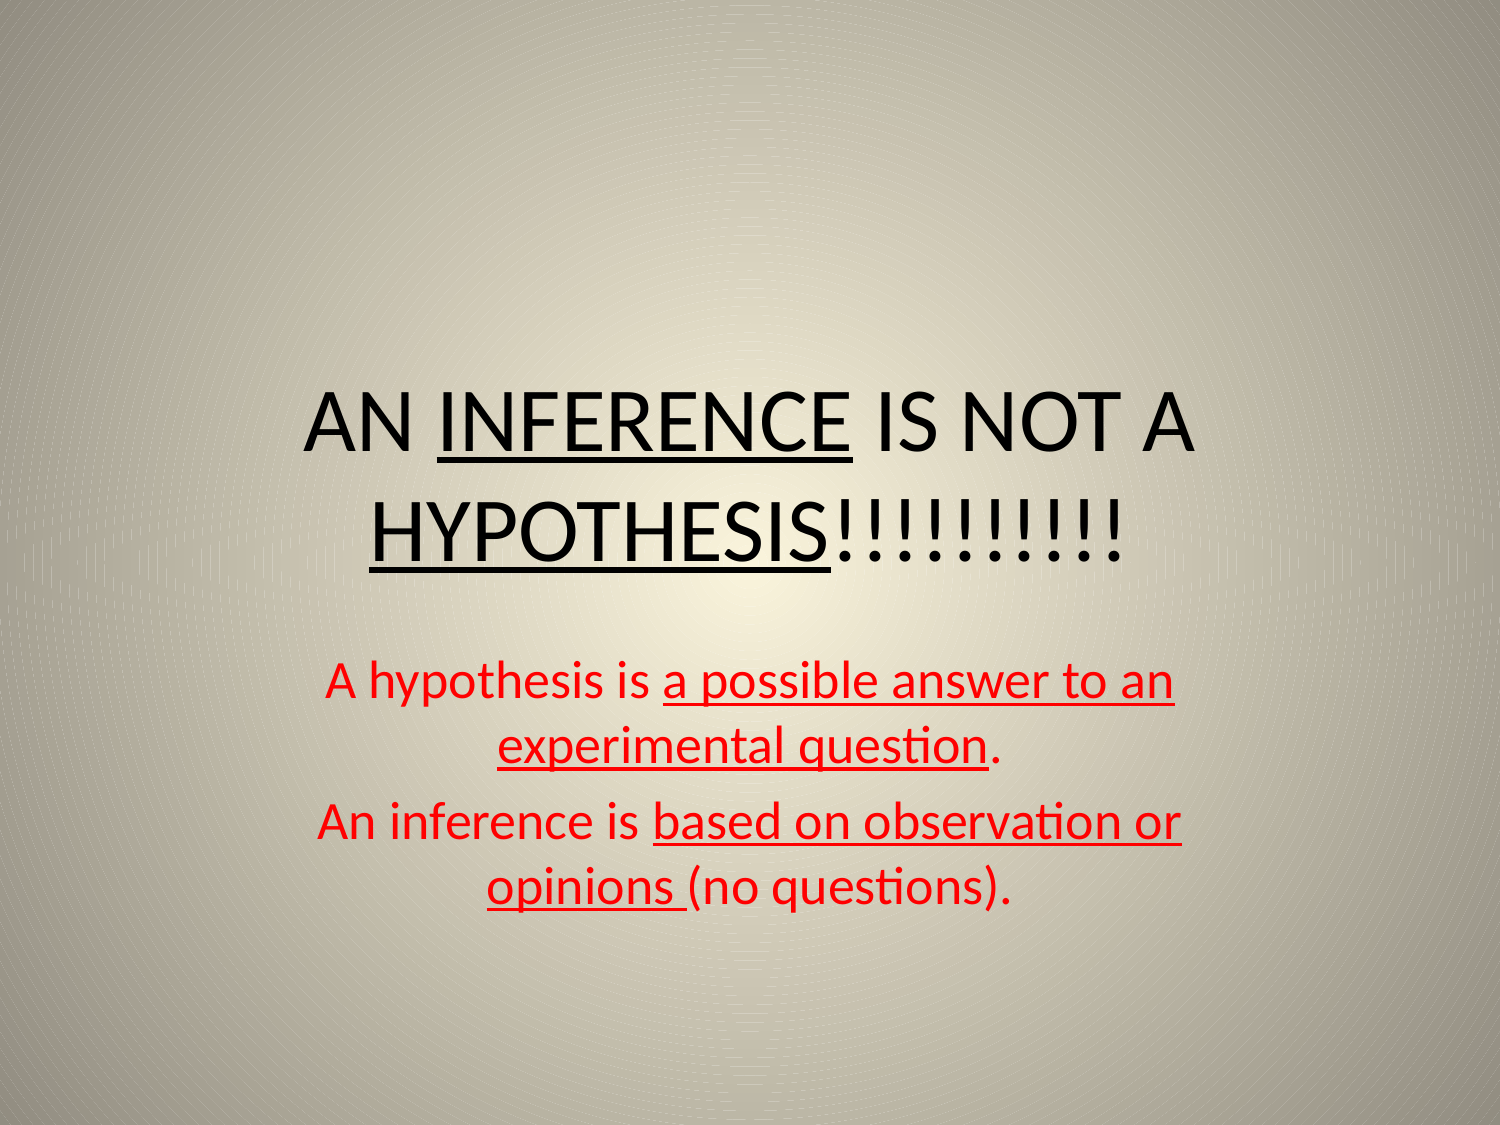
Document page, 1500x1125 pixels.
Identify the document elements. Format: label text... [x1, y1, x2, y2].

subtitle A hypothesis is a possible answer to an experimental question. An inference is based on observation or opinions (no questions). [225, 637, 1275, 925]
title AN INFERENCE IS NOT A HYPOTHESIS!!!!!!!!!! [112, 349, 1388, 591]
